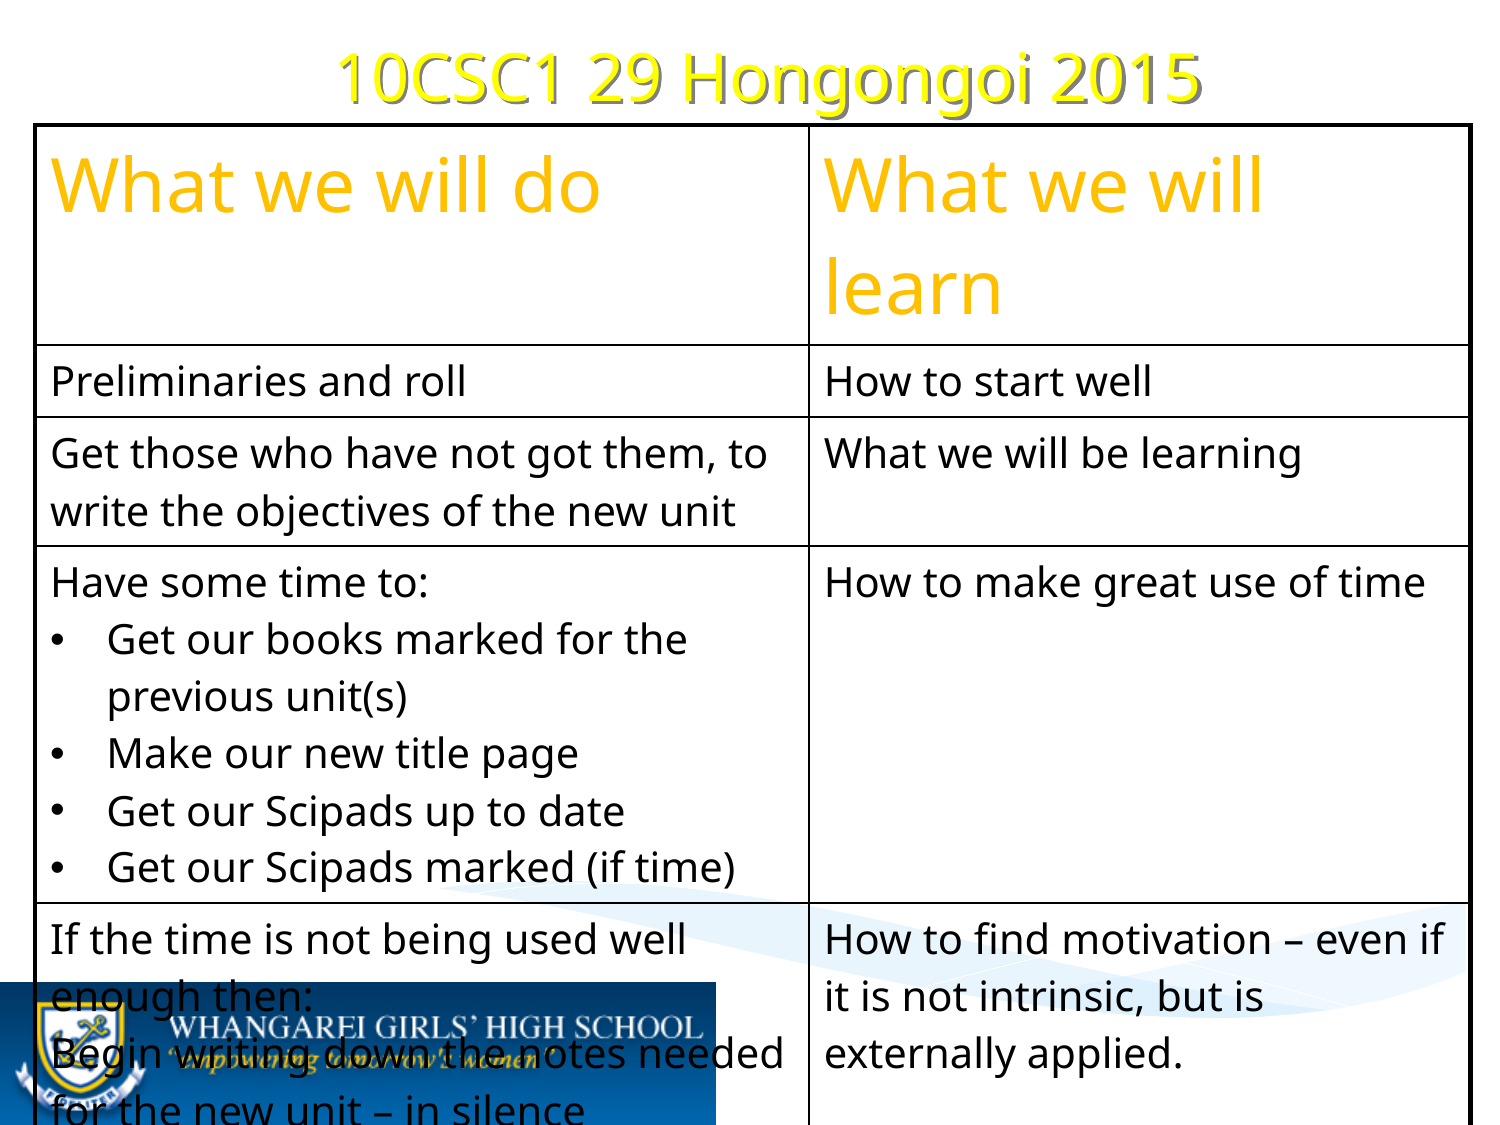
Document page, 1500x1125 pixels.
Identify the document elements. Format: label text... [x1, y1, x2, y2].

picture [0, 982, 716, 1125]
table_cell If the time is not being used well enough then: Begin writing down the notes needed for the new unit – in silence [37, 904, 808, 1125]
text_box 10CSC1 29 Hongongoi 2015 [162, 24, 1375, 123]
table_cell How to start well [810, 346, 1468, 416]
table_cell Get those who have not got them, to write the objectives of the new unit [37, 418, 808, 545]
table_cell How to make great use of time [810, 547, 1468, 902]
table_header What we will do [37, 127, 808, 344]
table_header What we will learn [810, 127, 1468, 344]
table_cell What we will be learning [810, 418, 1468, 545]
table_cell Have some time to: Get our books marked for the previous unit(s) Make our new title page Get our Scipads up to date Get our Scipads marked (if time) [37, 547, 808, 902]
table_cell How to find motivation – even if it is not intrinsic, but is externally applied. [810, 904, 1468, 1125]
table_cell Preliminaries and roll [37, 346, 808, 416]
